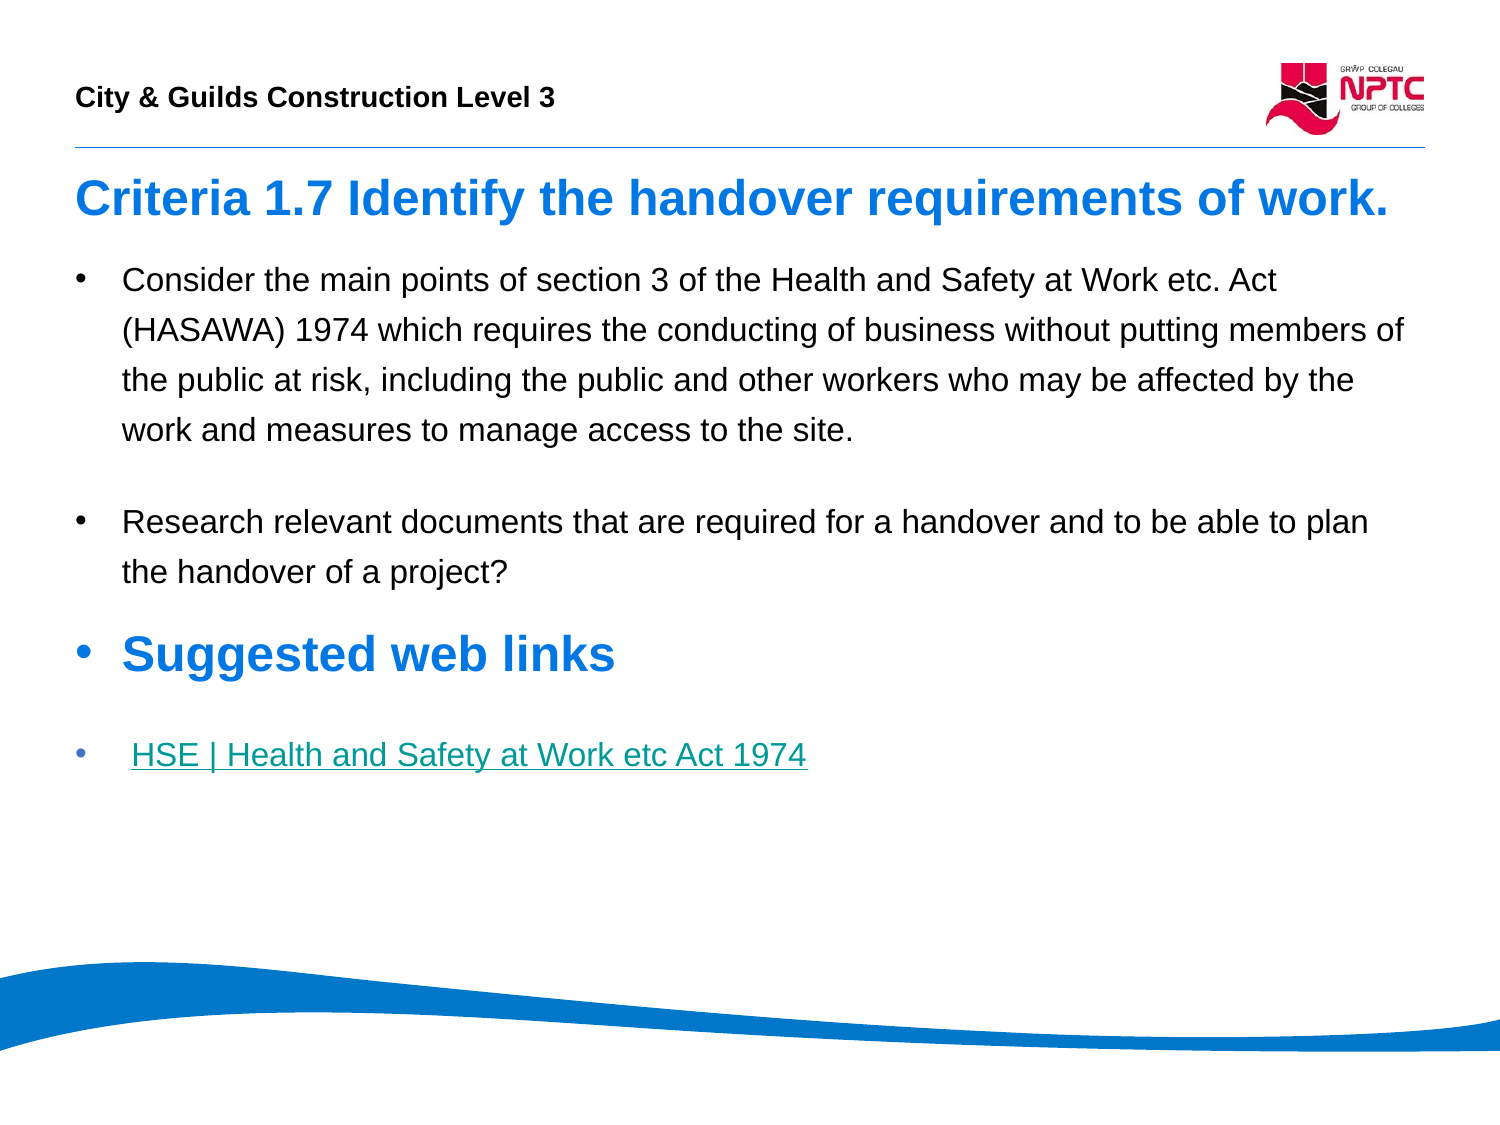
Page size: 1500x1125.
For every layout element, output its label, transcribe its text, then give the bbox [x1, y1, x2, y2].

title Criteria 1.7 Identify the handover requirements of work. [74, 165, 1426, 232]
picture [1266, 63, 1424, 135]
list Consider the main points of section 3 of the Health and Safety at Work etc. Act (HASAWA) 1974 which requires the conducting of business without putting members of the public at risk, including the public and other workers who may be affected by the work and measures to manage access to the site. Research relevant documents that are required for a handover and to be able to plan the handover of a project? Suggested web links HSE | Health and Safety at Work etc Act 1974 [74, 247, 1426, 946]
